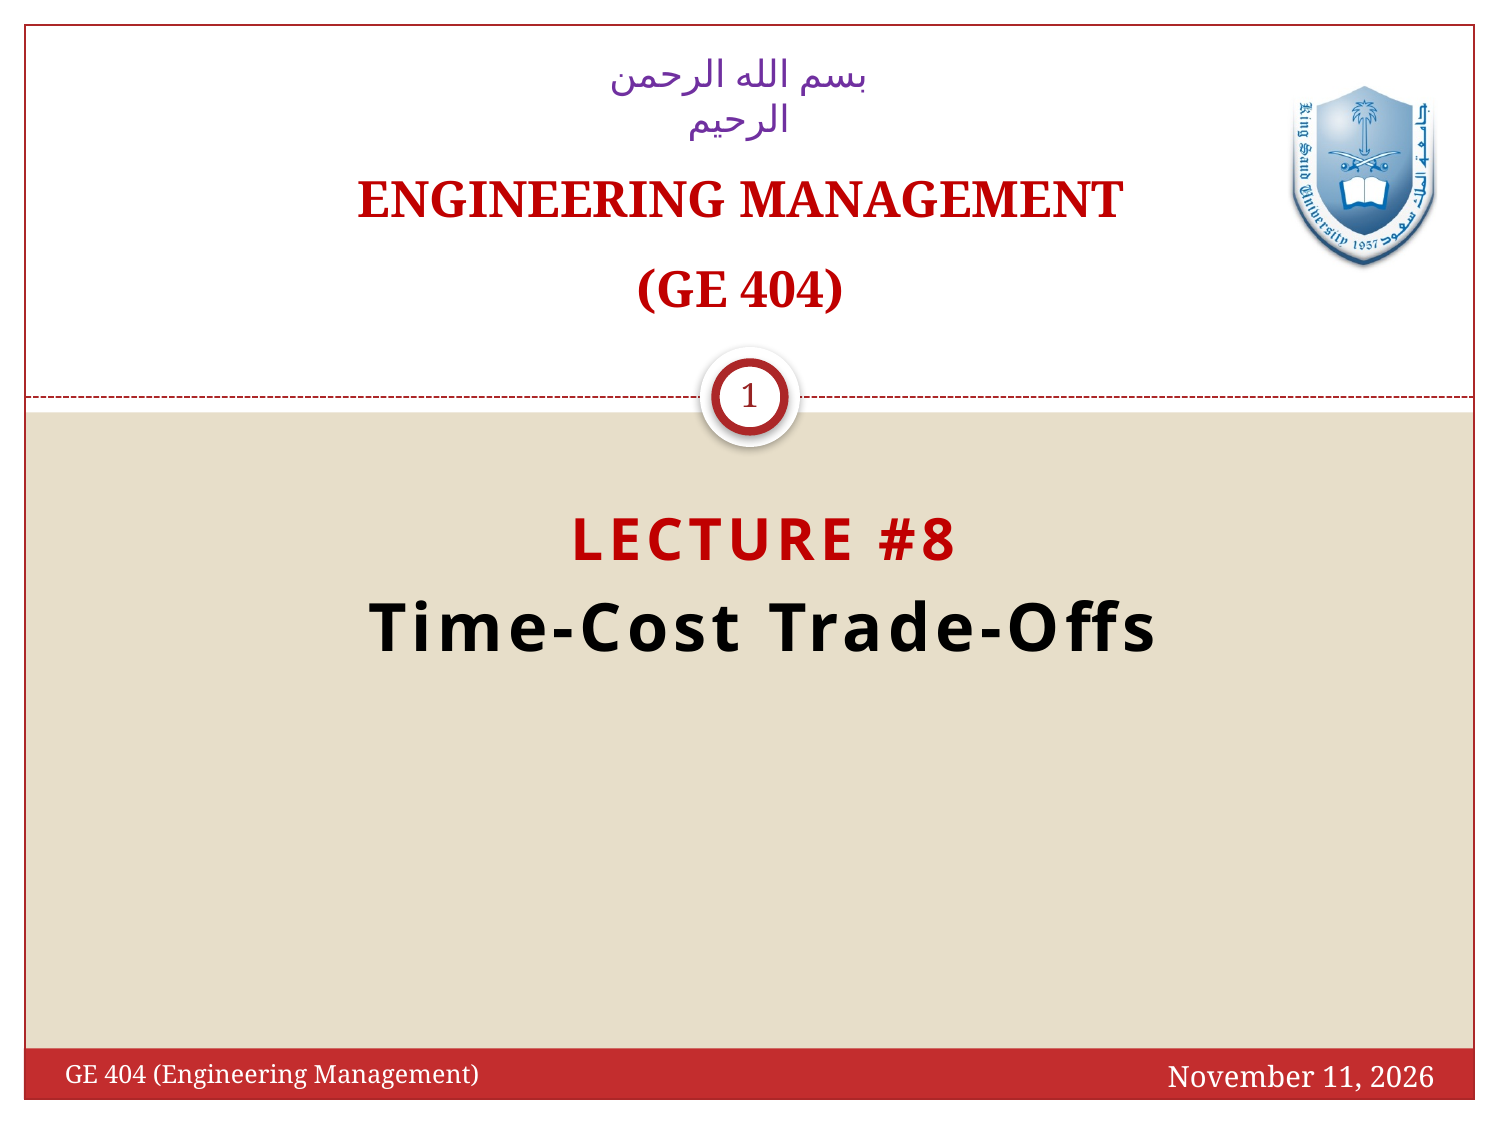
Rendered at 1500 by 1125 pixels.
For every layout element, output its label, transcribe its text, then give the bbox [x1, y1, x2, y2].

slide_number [950, 1050, 1450, 1111]
subtitle Lecture #8 Time-Cost Trade-Offs [50, 437, 1475, 675]
footer GE 404 (Engineering Management) [50, 1051, 638, 1112]
title ENGINEERING MANAGEMENT (GE 404) [225, 137, 1258, 325]
picture [1287, 74, 1438, 273]
text_box بسم الله الرحمن الرحيم [561, 42, 917, 148]
slide_number 1 [712, 360, 788, 434]
